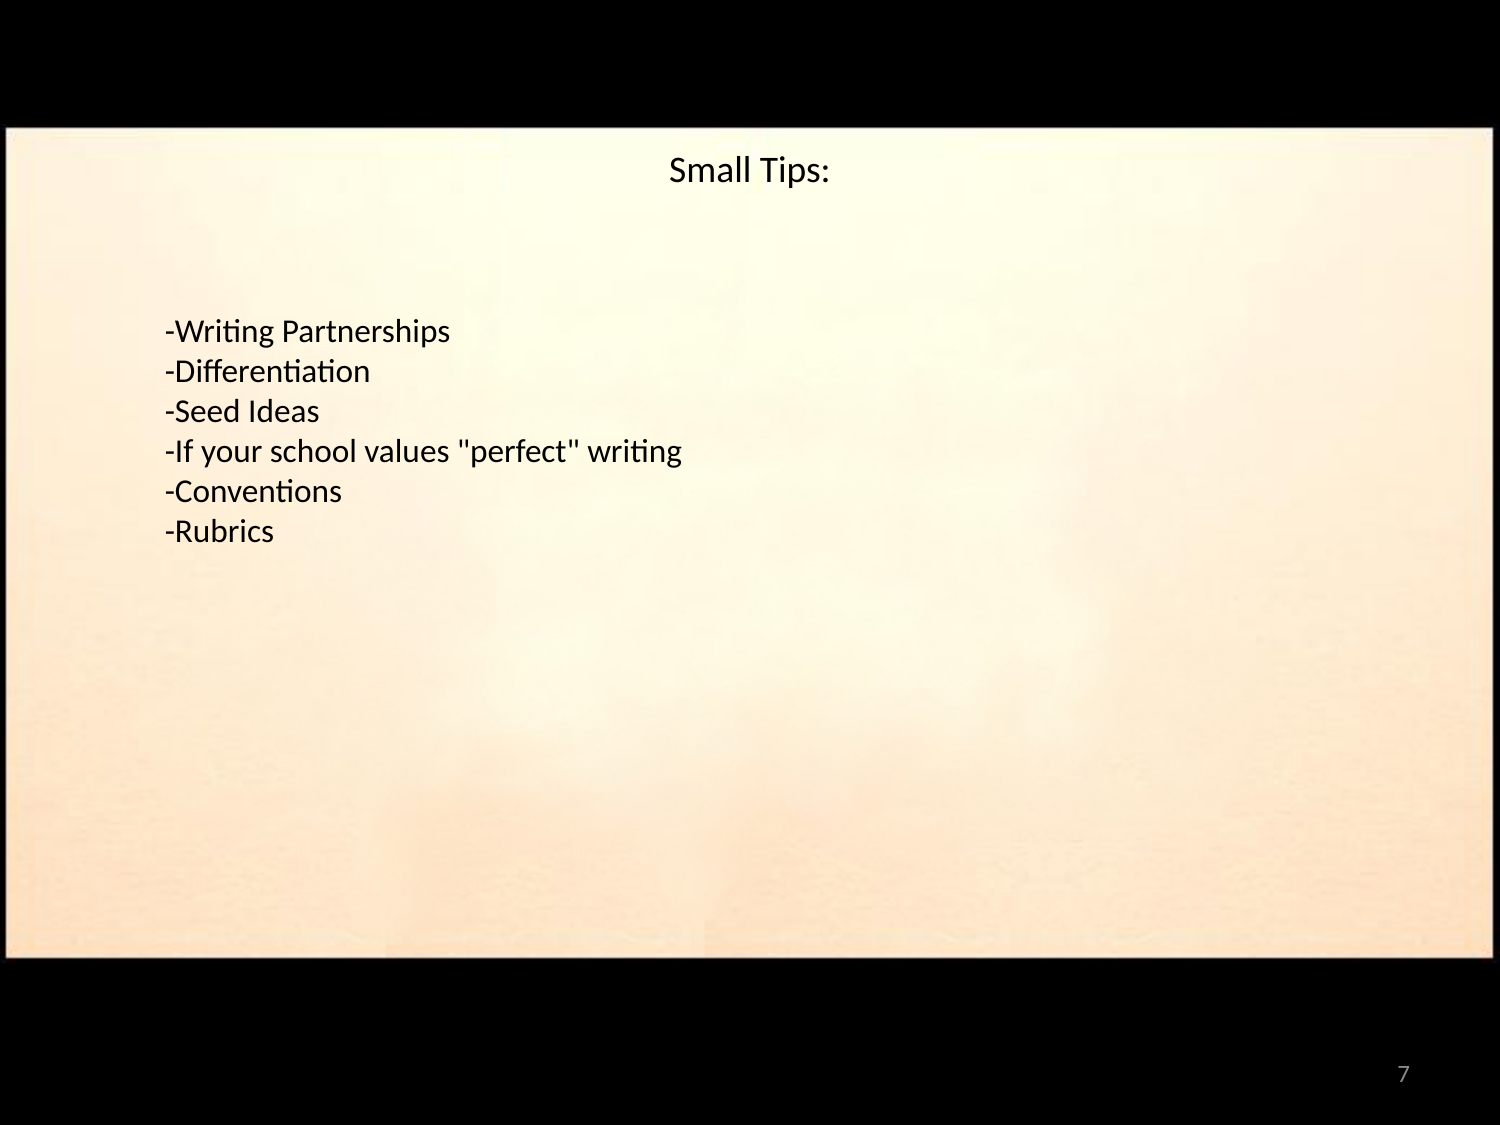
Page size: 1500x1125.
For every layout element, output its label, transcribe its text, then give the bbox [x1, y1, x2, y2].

picture [0, 124, 1500, 963]
slide_number 7 [1074, 1042, 1425, 1103]
